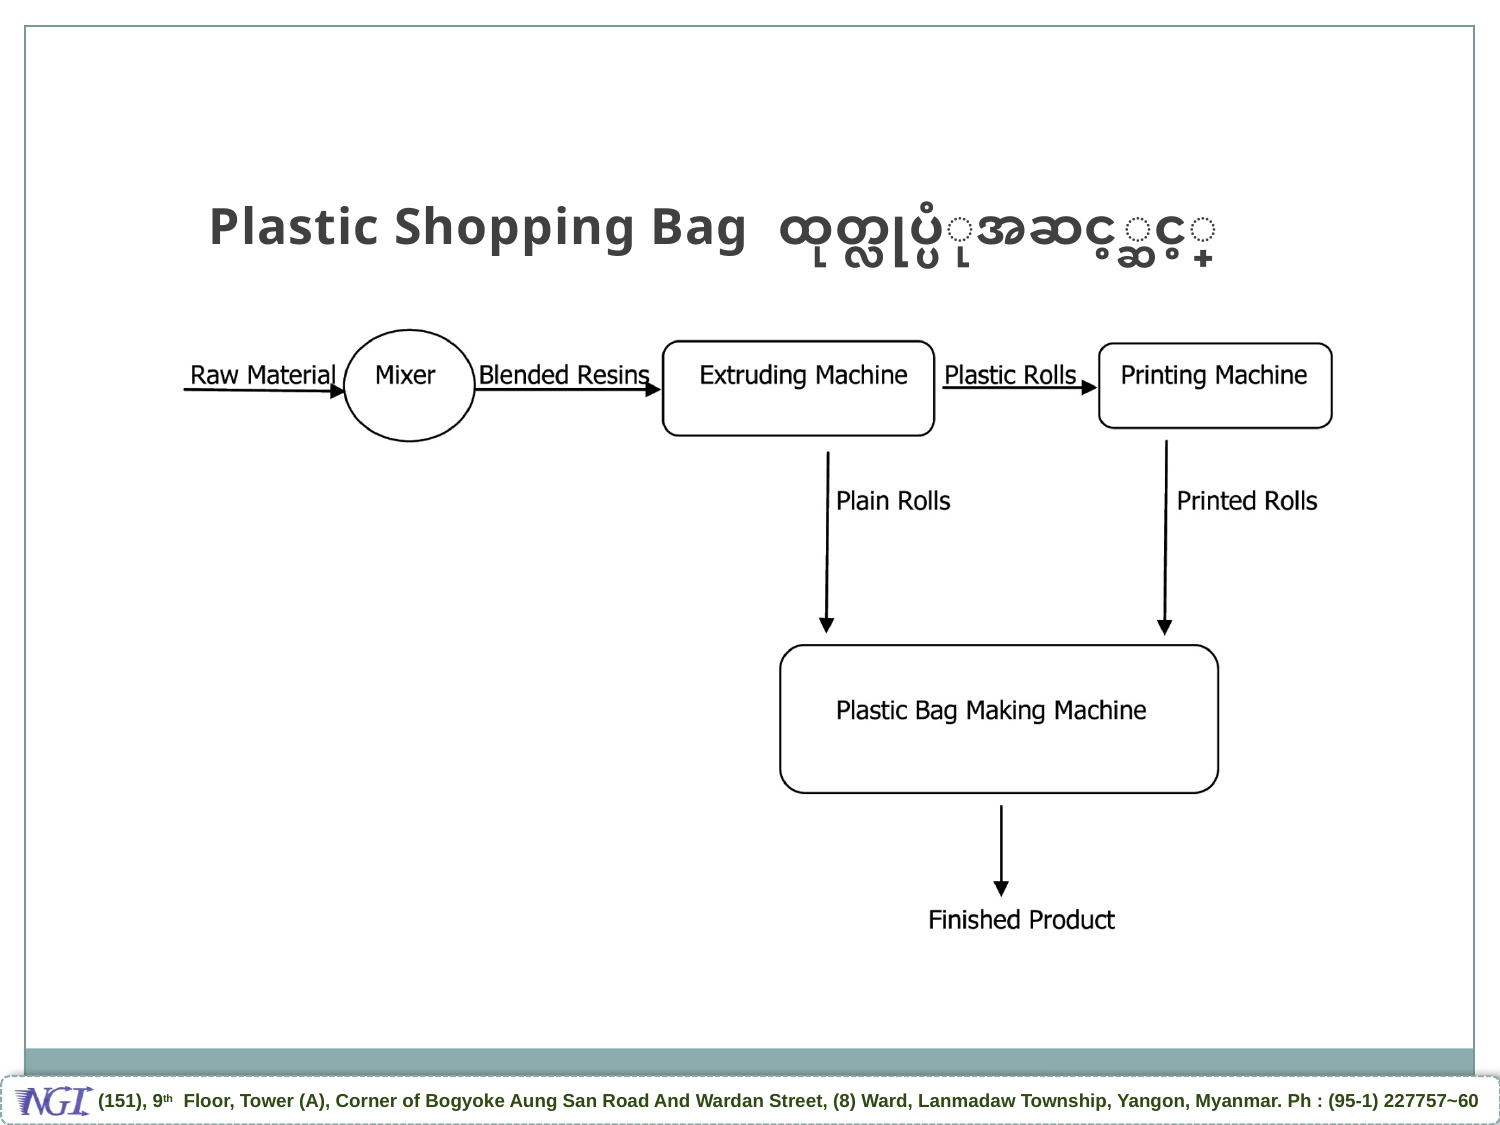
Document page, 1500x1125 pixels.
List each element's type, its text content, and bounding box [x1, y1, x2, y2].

text_box Plastic Shopping Bag ထုတ္လုပ္ပံုအဆင့္ဆင့္ [193, 186, 1234, 262]
text_box [0, 1075, 1500, 1125]
picture [9, 1082, 97, 1118]
text_box No.(151), 9th Floor, Tower (A), Corner of Bogyoke Aung San Road And Wardan Street, (8) Ward, Lanmadaw Township, Yangon, Myanmar. Ph : (95-1) 227757~60 [97, 1081, 1500, 1120]
picture [149, 312, 1358, 945]
text_box [0, 0, 1500, 113]
